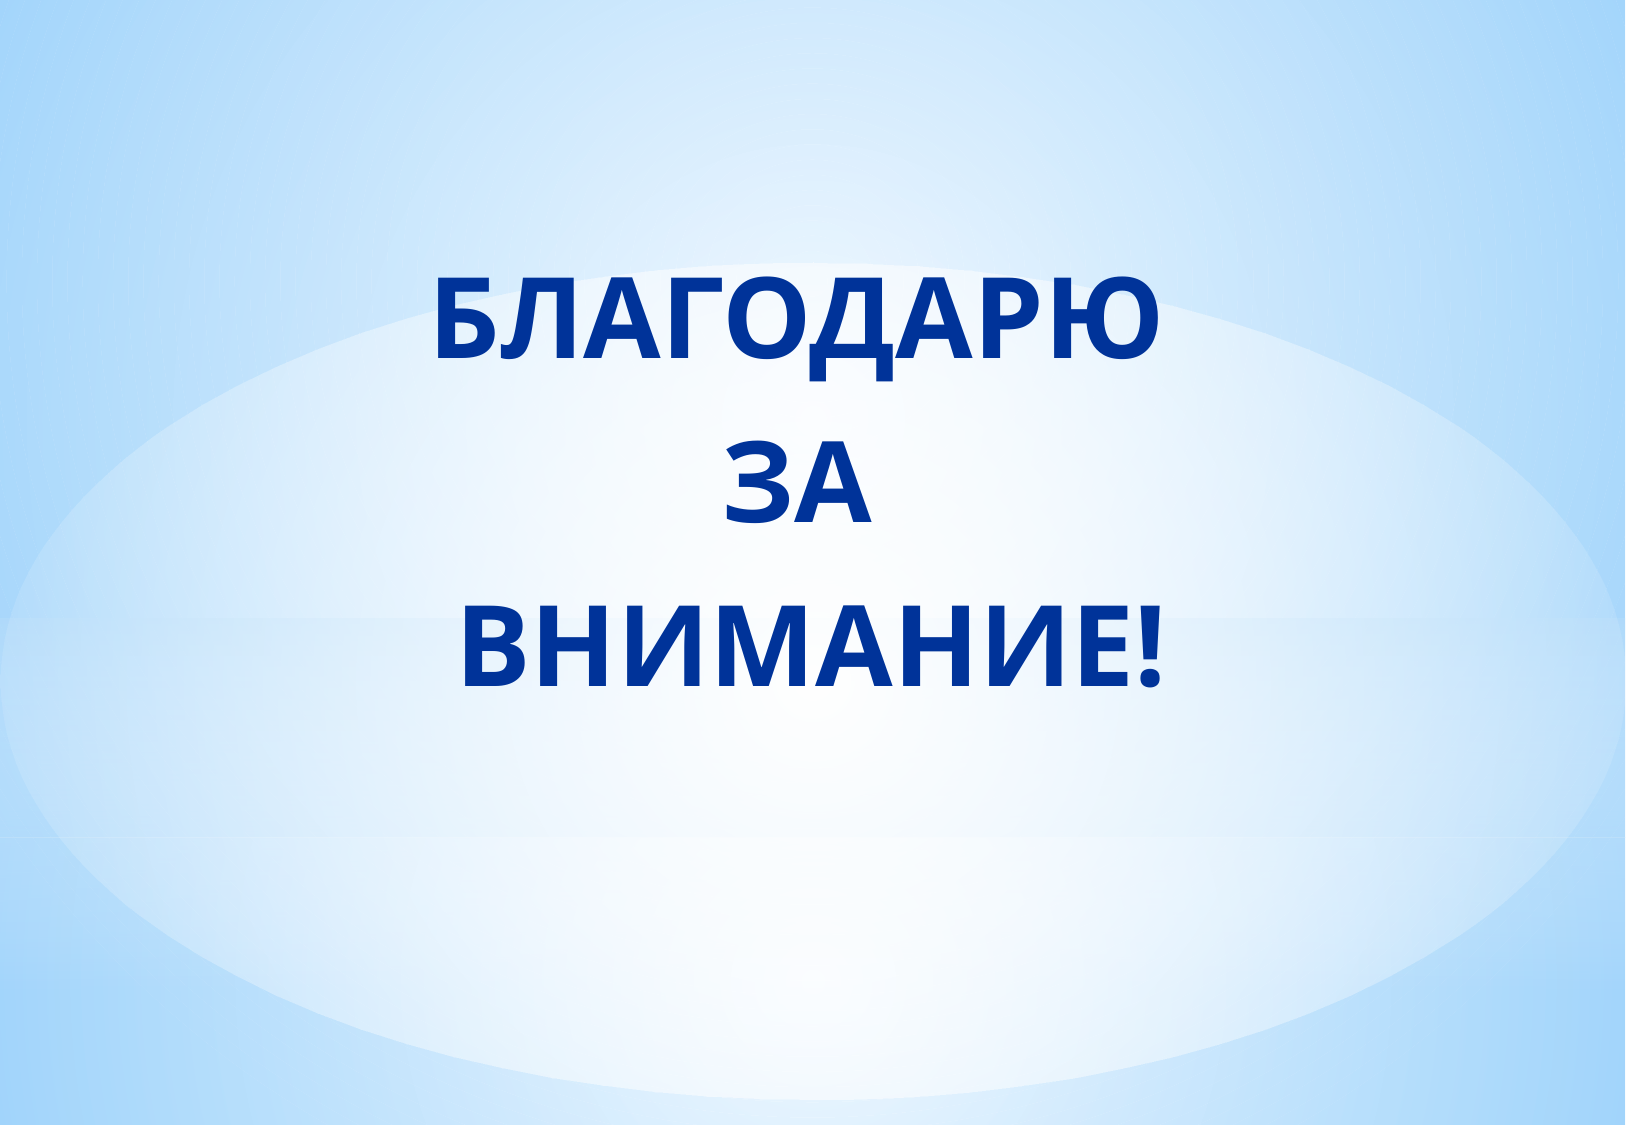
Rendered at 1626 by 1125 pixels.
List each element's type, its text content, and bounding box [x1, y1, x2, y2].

list БЛАГОДАРЮ ЗА ВНИМАНИЕ! [80, 90, 1543, 894]
